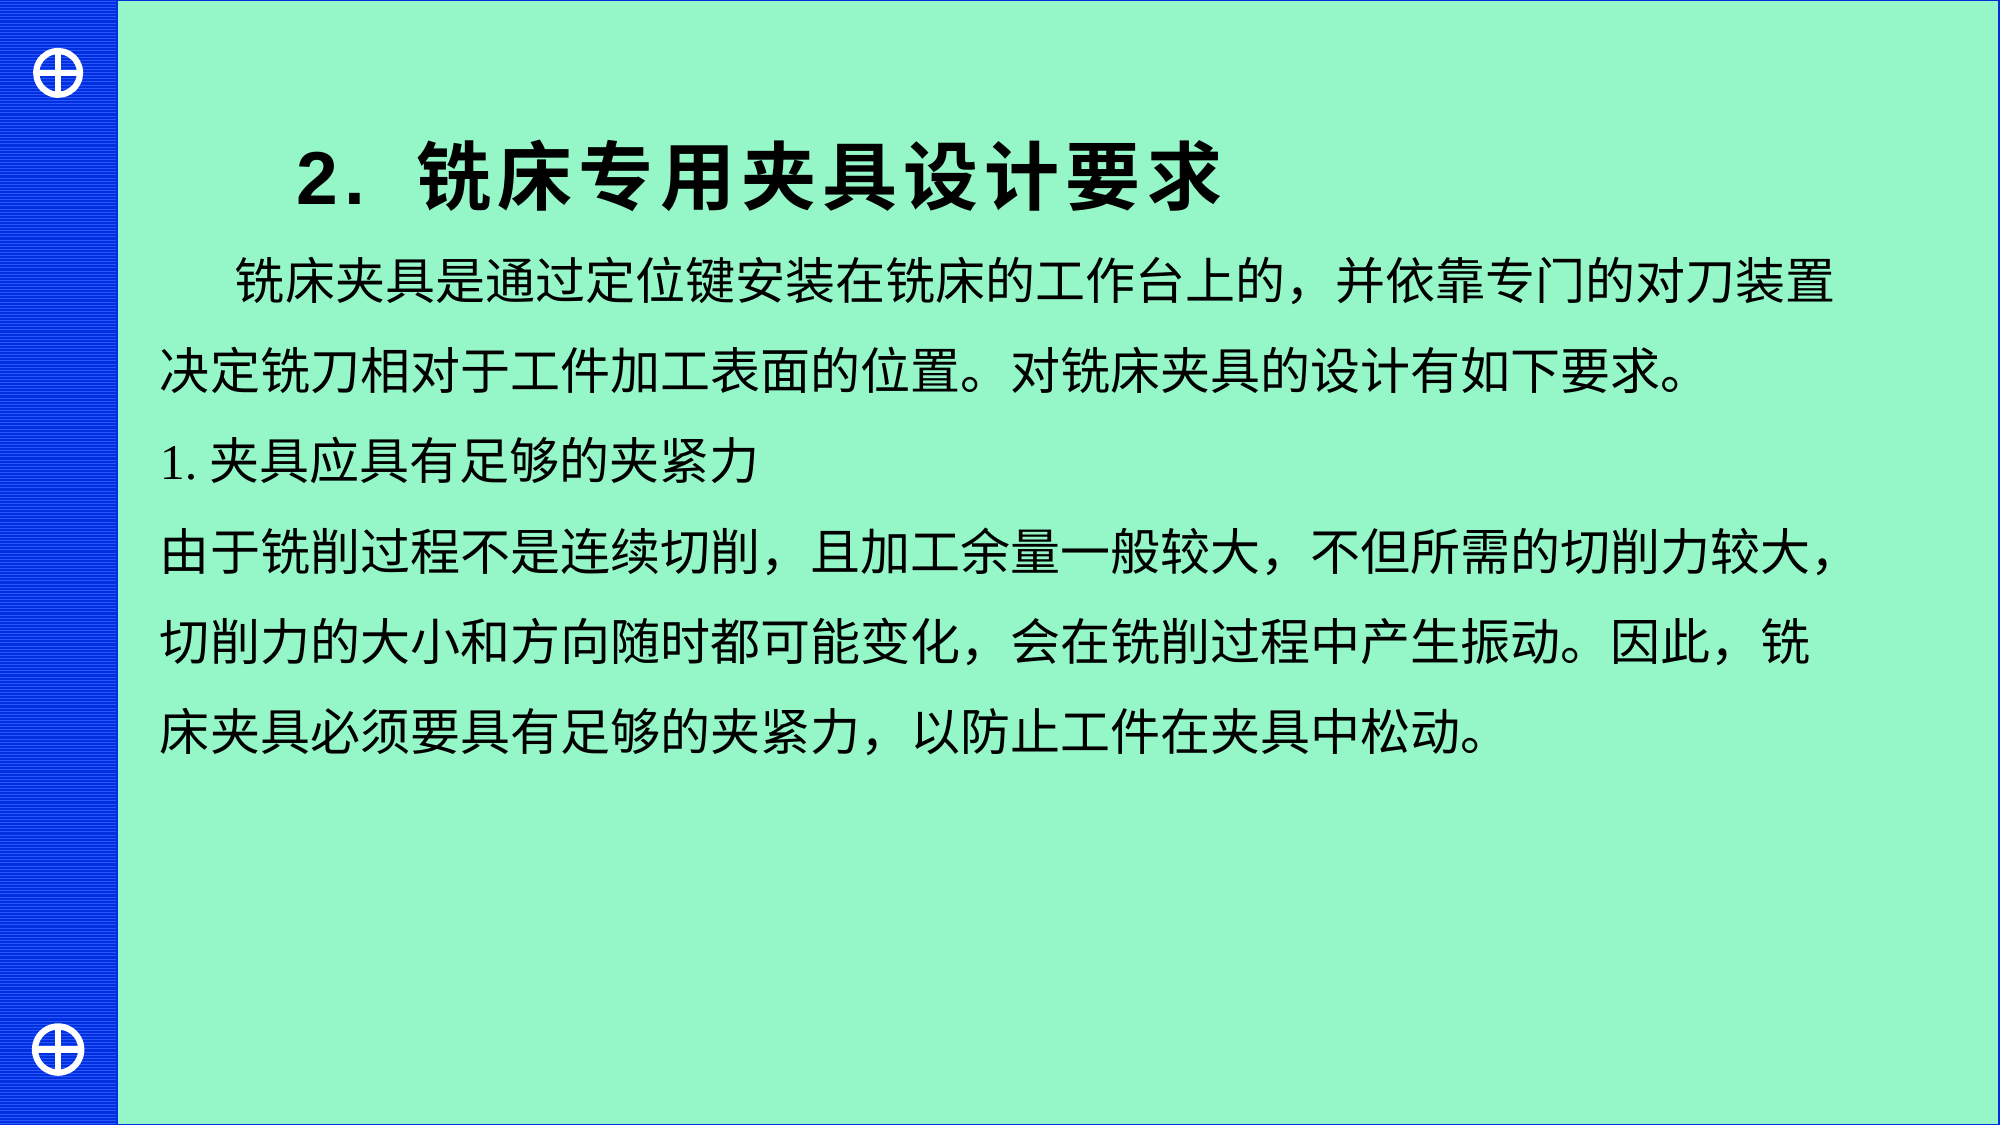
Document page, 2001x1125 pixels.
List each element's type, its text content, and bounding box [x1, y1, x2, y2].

text_box 2. 铣床专用夹具设计要求 [173, 106, 1462, 212]
text_box 铣床夹具是通过定位键安装在铣床的工作台上的，并依靠专门的对刀装置决定铣刀相对于工件加工表面的位置。对铣床夹具的设计有如下要求。 1.夹具应具有足够的夹紧力 由于铣削过程不是连续切削，且加工余量一般较大，不但所需的切削力较大，切削力的大小和方向随时都可能变化，会在铣削过程中产生振动。因此，铣床夹具必须要具有足够的夹紧力，以防止工件在夹具中松动。 [145, 212, 1853, 768]
